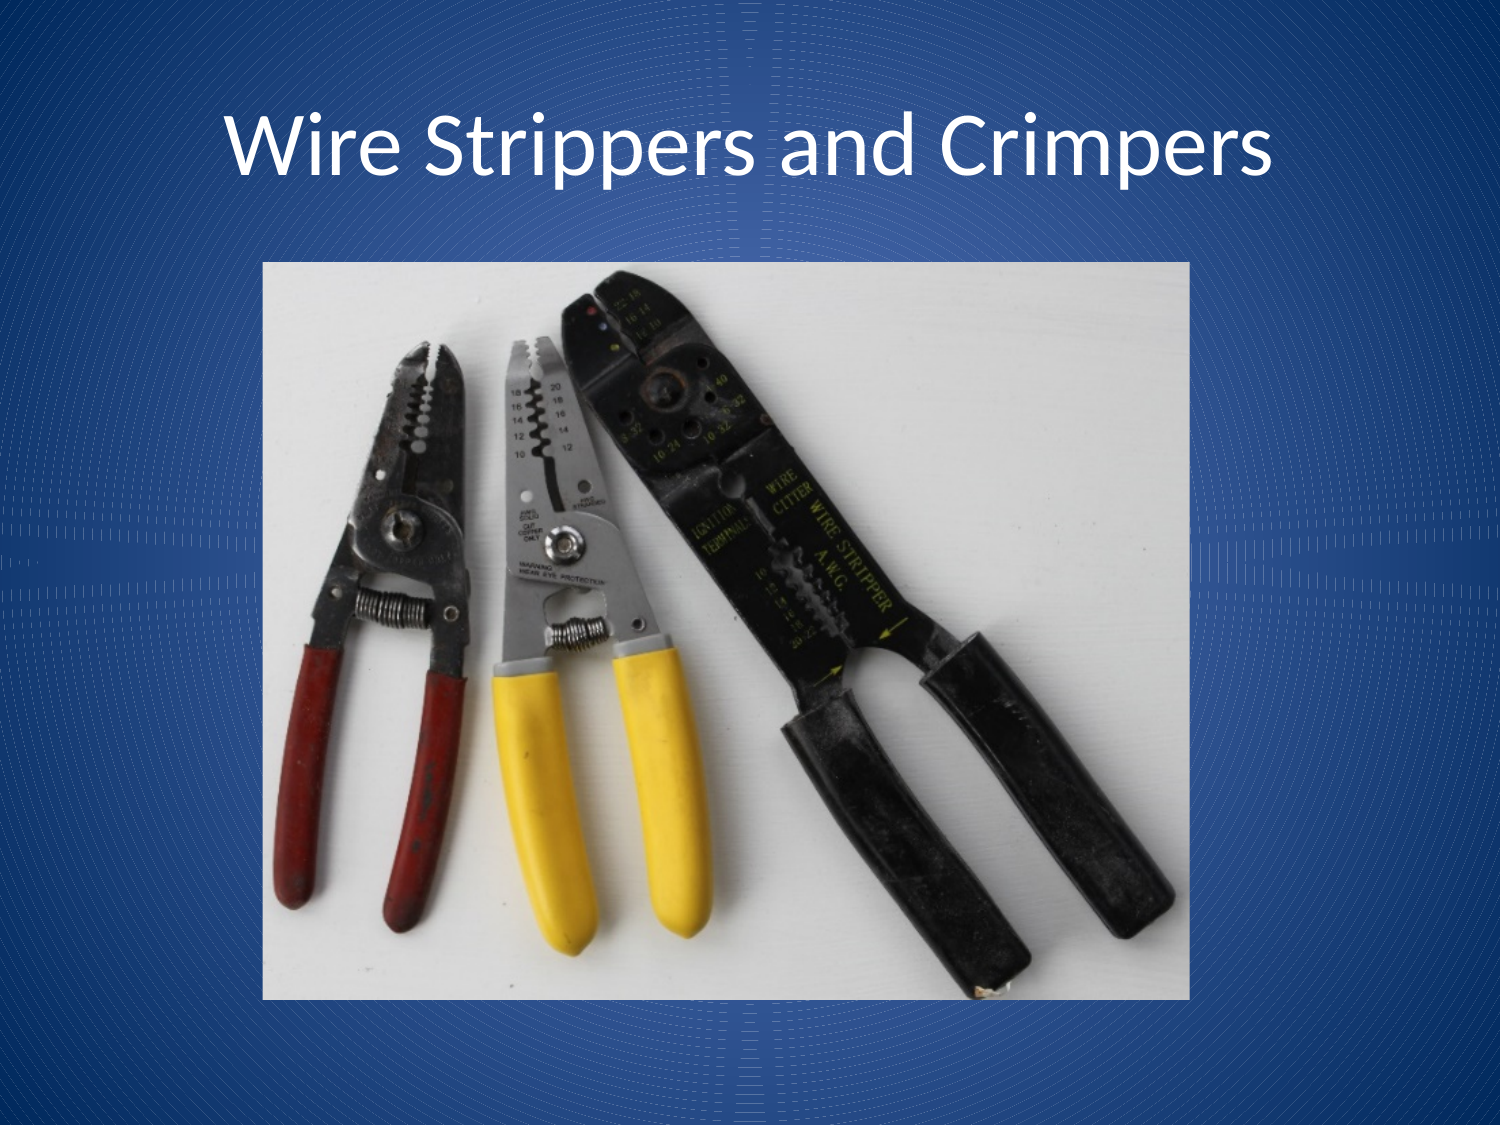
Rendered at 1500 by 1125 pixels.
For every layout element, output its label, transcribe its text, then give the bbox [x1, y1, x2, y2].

picture [262, 262, 1190, 1001]
title Wire Strippers and Crimpers [75, 45, 1425, 233]
